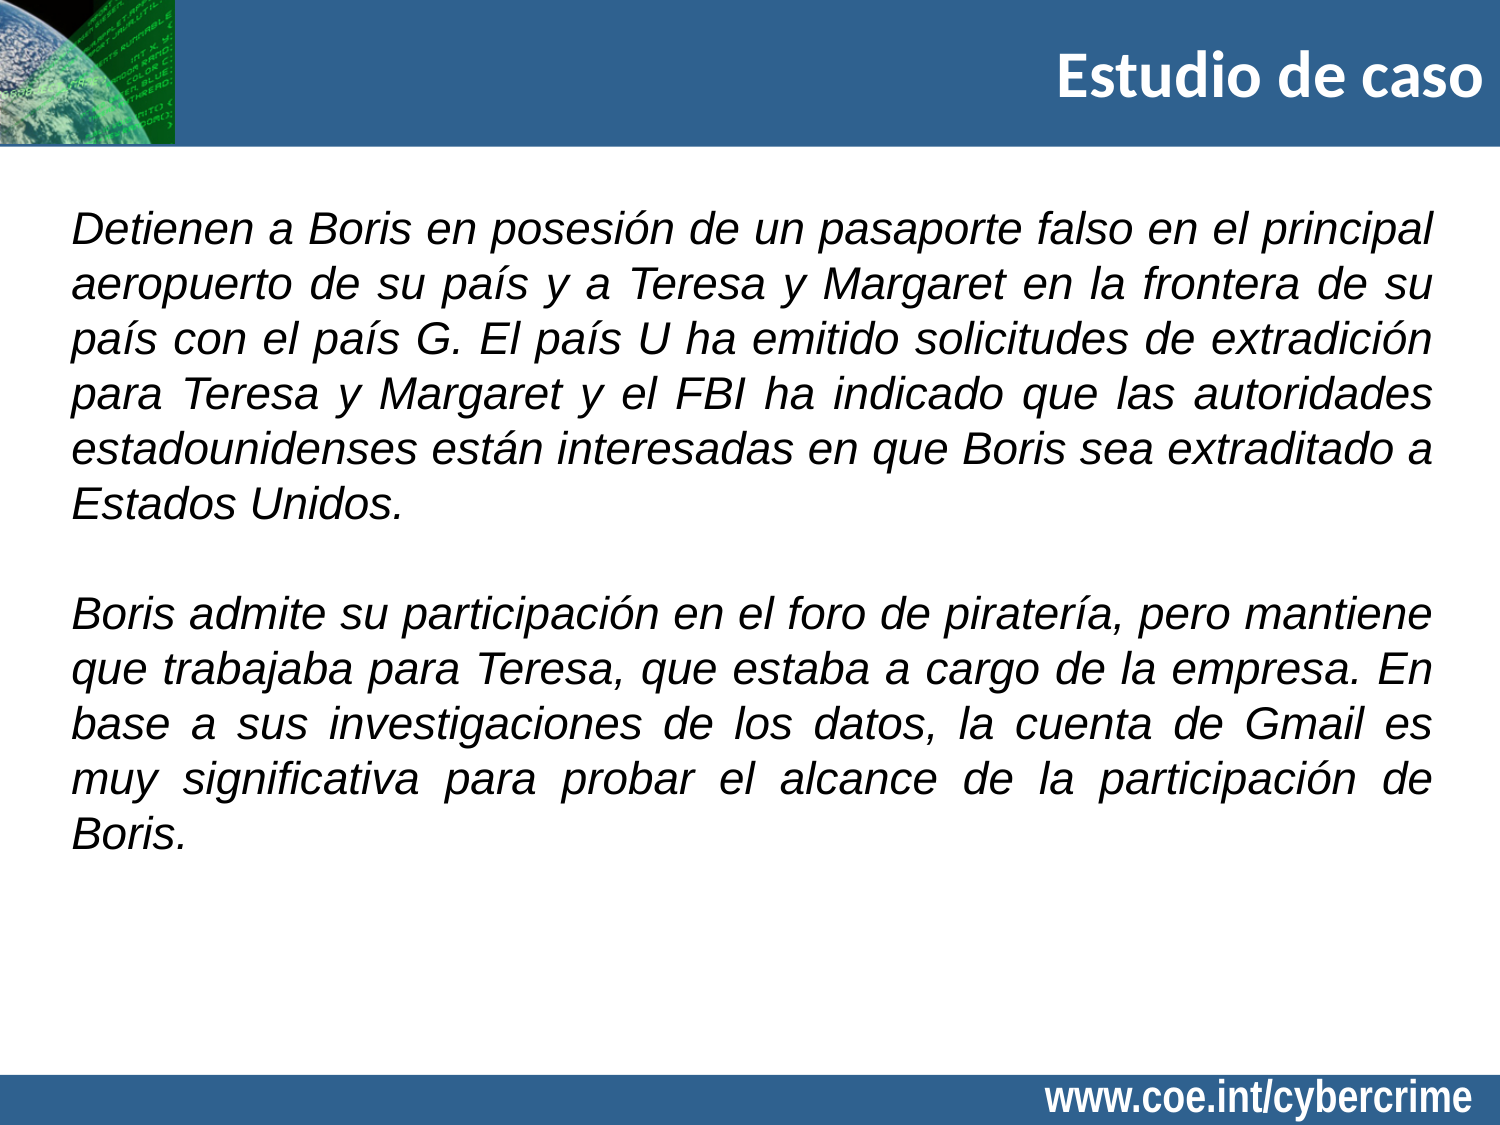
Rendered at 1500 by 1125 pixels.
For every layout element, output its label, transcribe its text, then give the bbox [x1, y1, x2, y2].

text_box Detienen a Boris en posesión de un pasaporte falso en el principal aeropuerto de su país y a Teresa y Margaret en la frontera de su país con el país G. El país U ha emitido solicitudes de extradición para Teresa y Margaret y el FBI ha indicado que las autoridades estadounidenses están interesadas en que Boris sea extraditado a Estados Unidos. Boris admite su participación en el foro de piratería, pero mantiene que trabajaba para Teresa, que estaba a cargo de la empresa. En base a sus investigaciones de los datos, la cuenta de Gmail es muy significativa para probar el alcance de la participación de Boris. [56, 191, 1450, 921]
text_box www.coe.int/cybercrime [1030, 1059, 1500, 1125]
text_box [0, 1073, 1030, 1125]
text_box Estudio de caso [177, 0, 1500, 149]
picture [0, 0, 175, 144]
